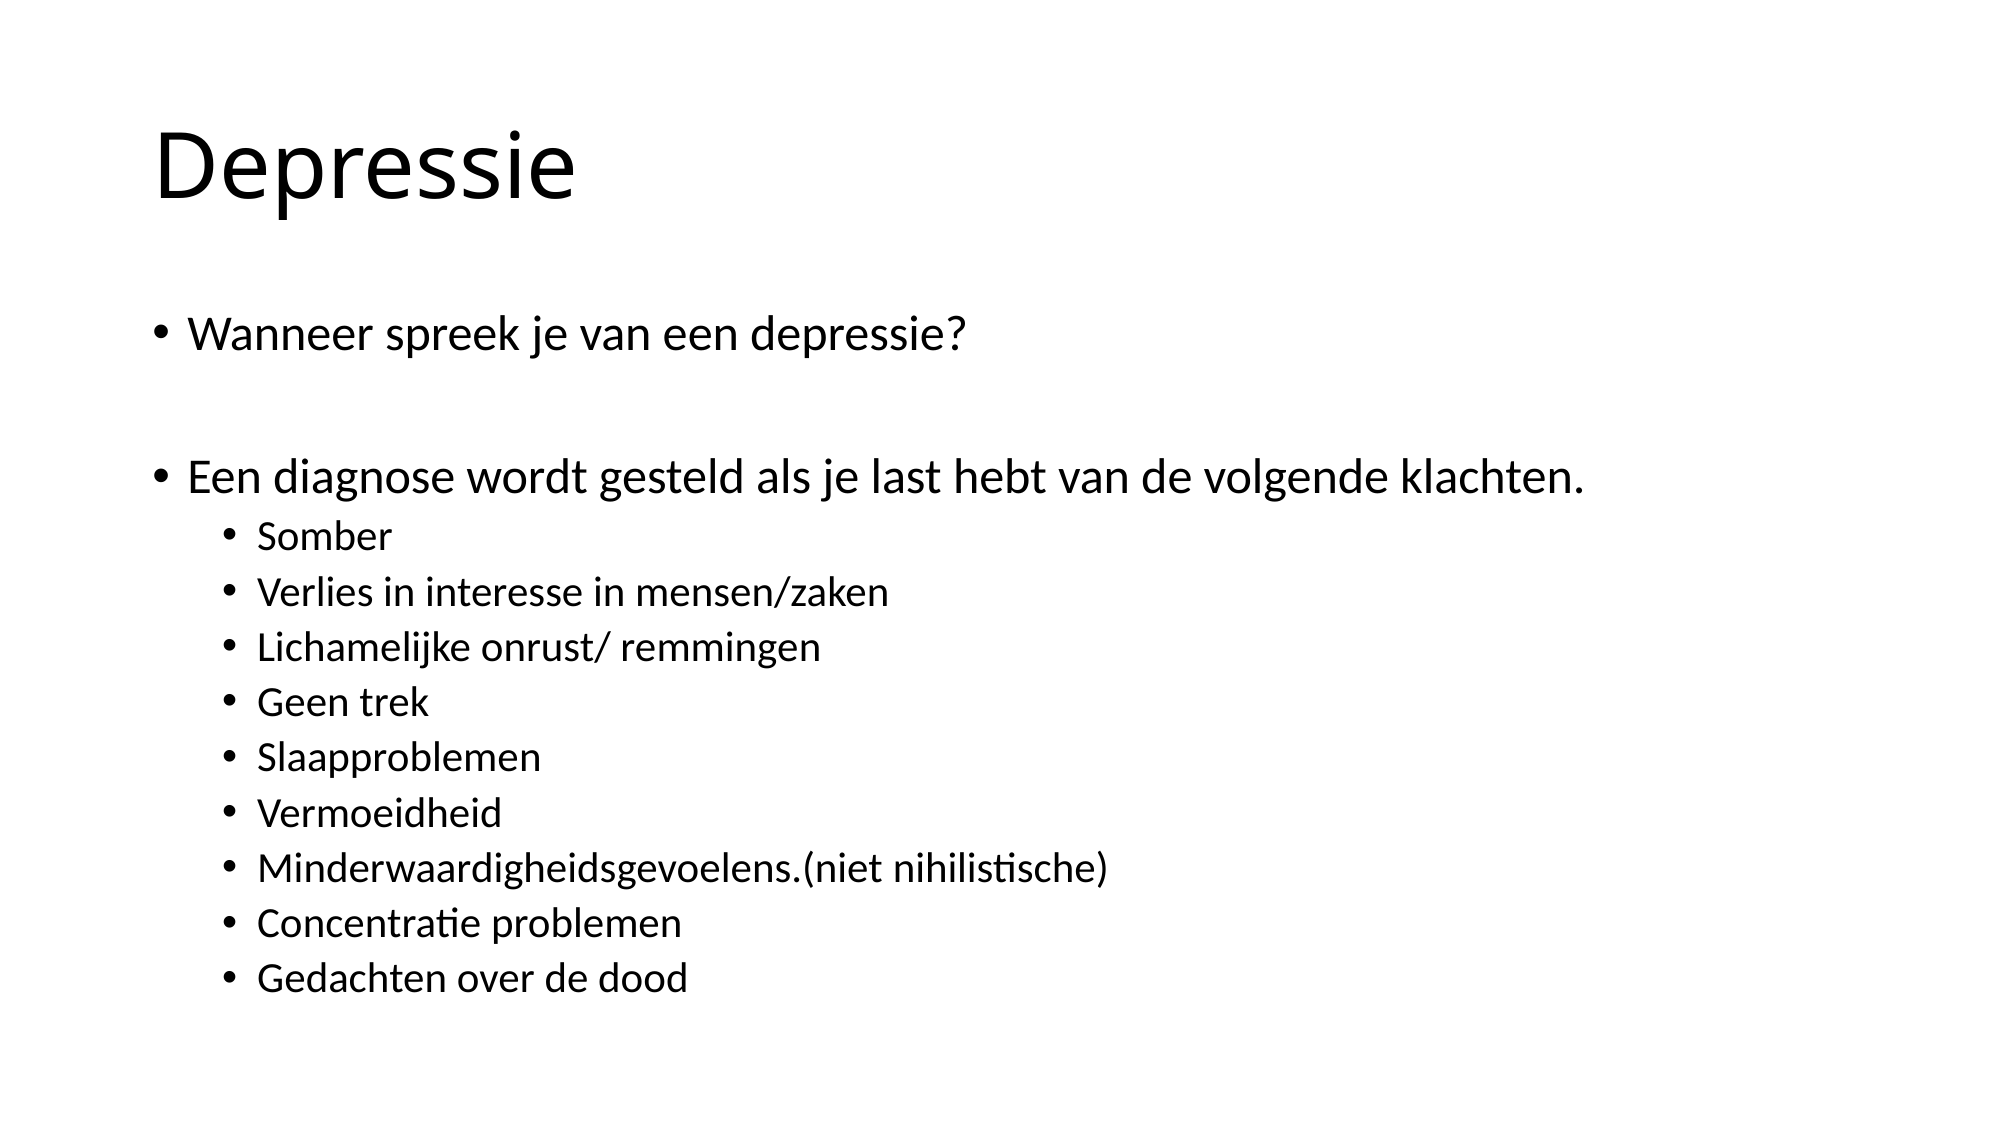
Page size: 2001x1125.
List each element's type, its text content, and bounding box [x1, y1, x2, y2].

list Wanneer spreek je van een depressie? Een diagnose wordt gesteld als je last hebt van de volgende klachten. Somber Verlies in interesse in mensen/zaken Lichamelijke onrust/ remmingen Geen trek Slaapproblemen Vermoeidheid Minderwaardigheidsgevoelens.(niet nihilistische) Concentratie problemen Gedachten over de dood [137, 299, 1863, 1014]
title Depressie [137, 59, 1863, 278]
